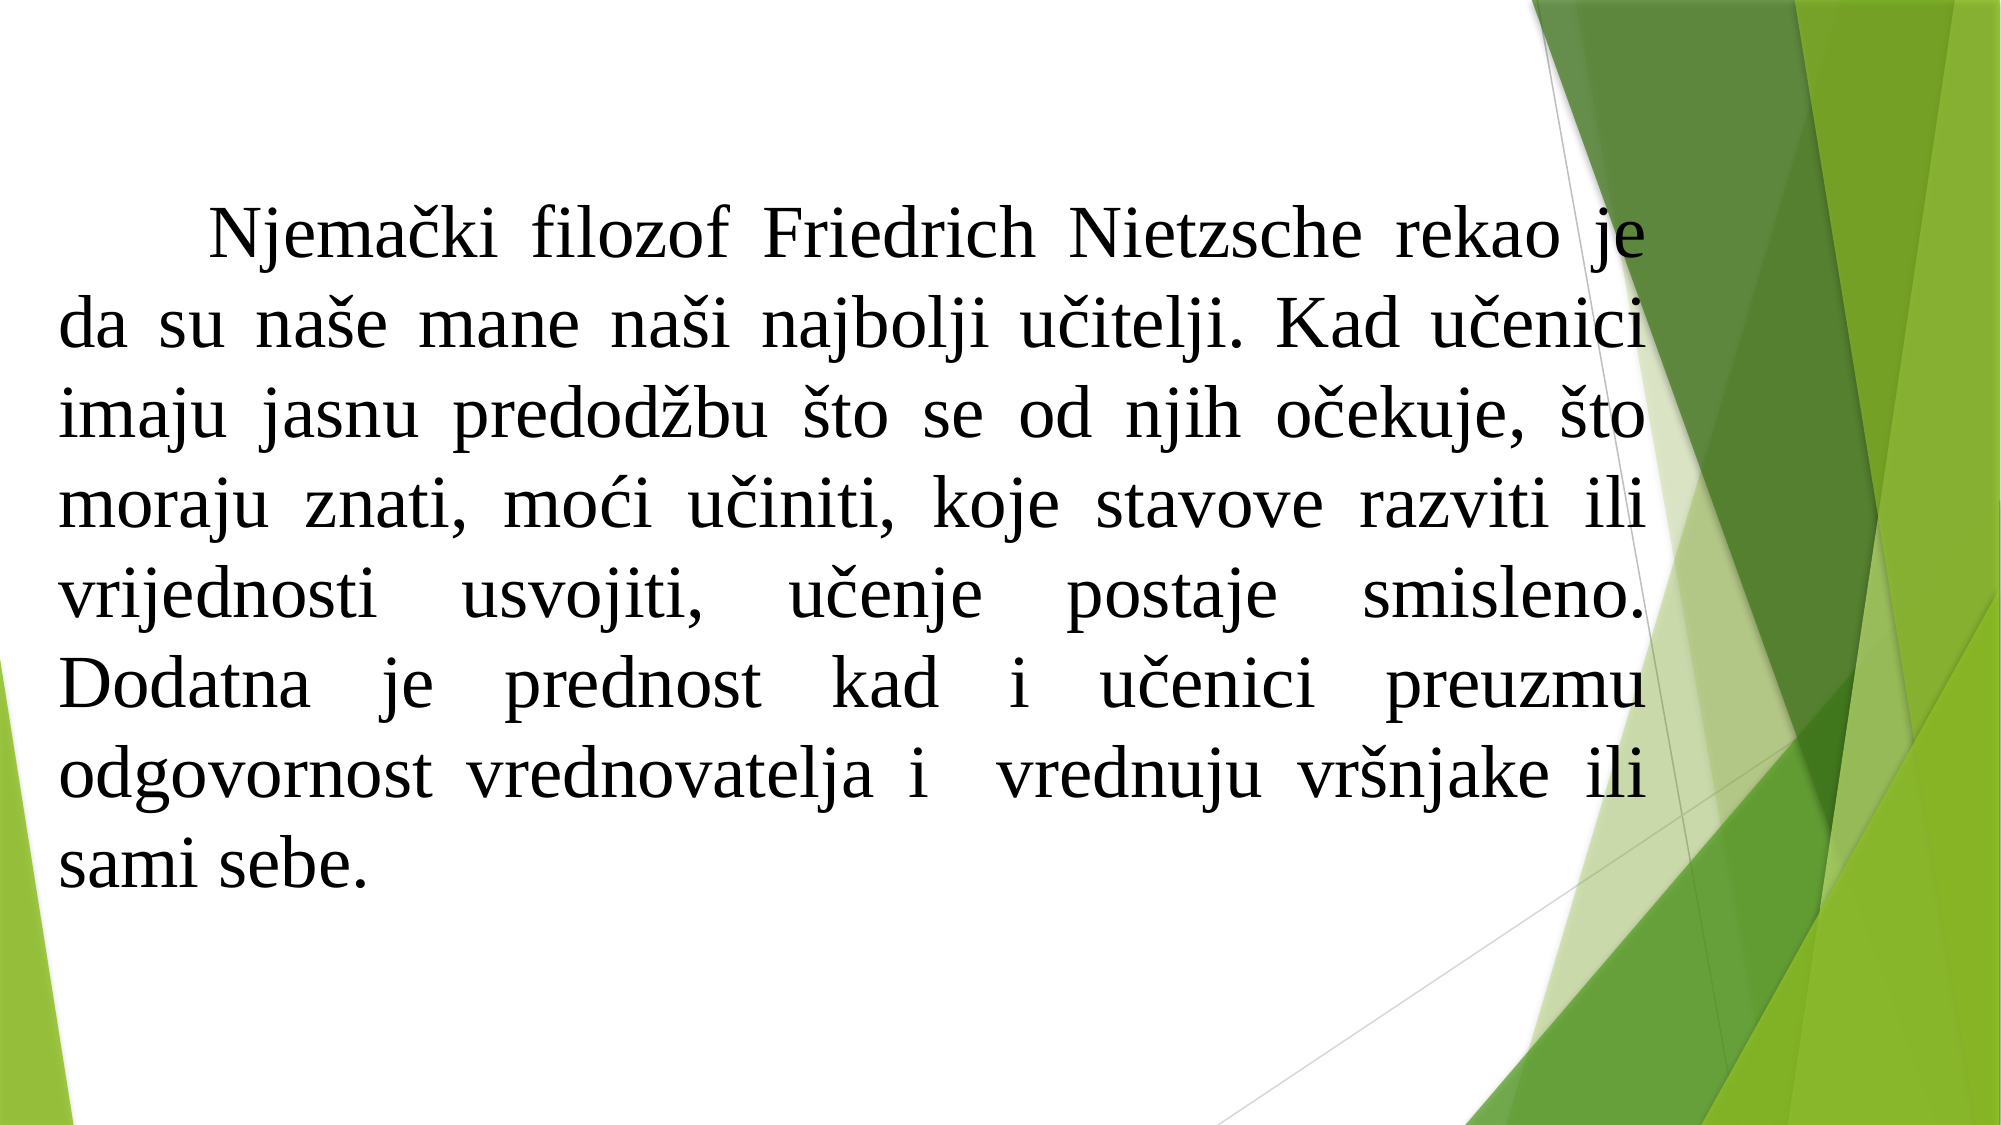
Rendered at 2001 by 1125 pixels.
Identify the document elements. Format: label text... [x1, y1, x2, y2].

text_box Njemački filozof Friedrich Nietzsche rekao je da su naše mane naši najbolji učitelji. Kad učenici imaju jasnu predodžbu što se od njih očekuje, što moraju znati, moći učiniti, koje stavove razviti ili vrijednosti usvojiti, učenje postaje smisleno. Dodatna je prednost kad i učenici preuzmu odgovornost vrednovatelja i vrednuju vršnjake ili sami sebe. [43, 175, 1664, 910]
